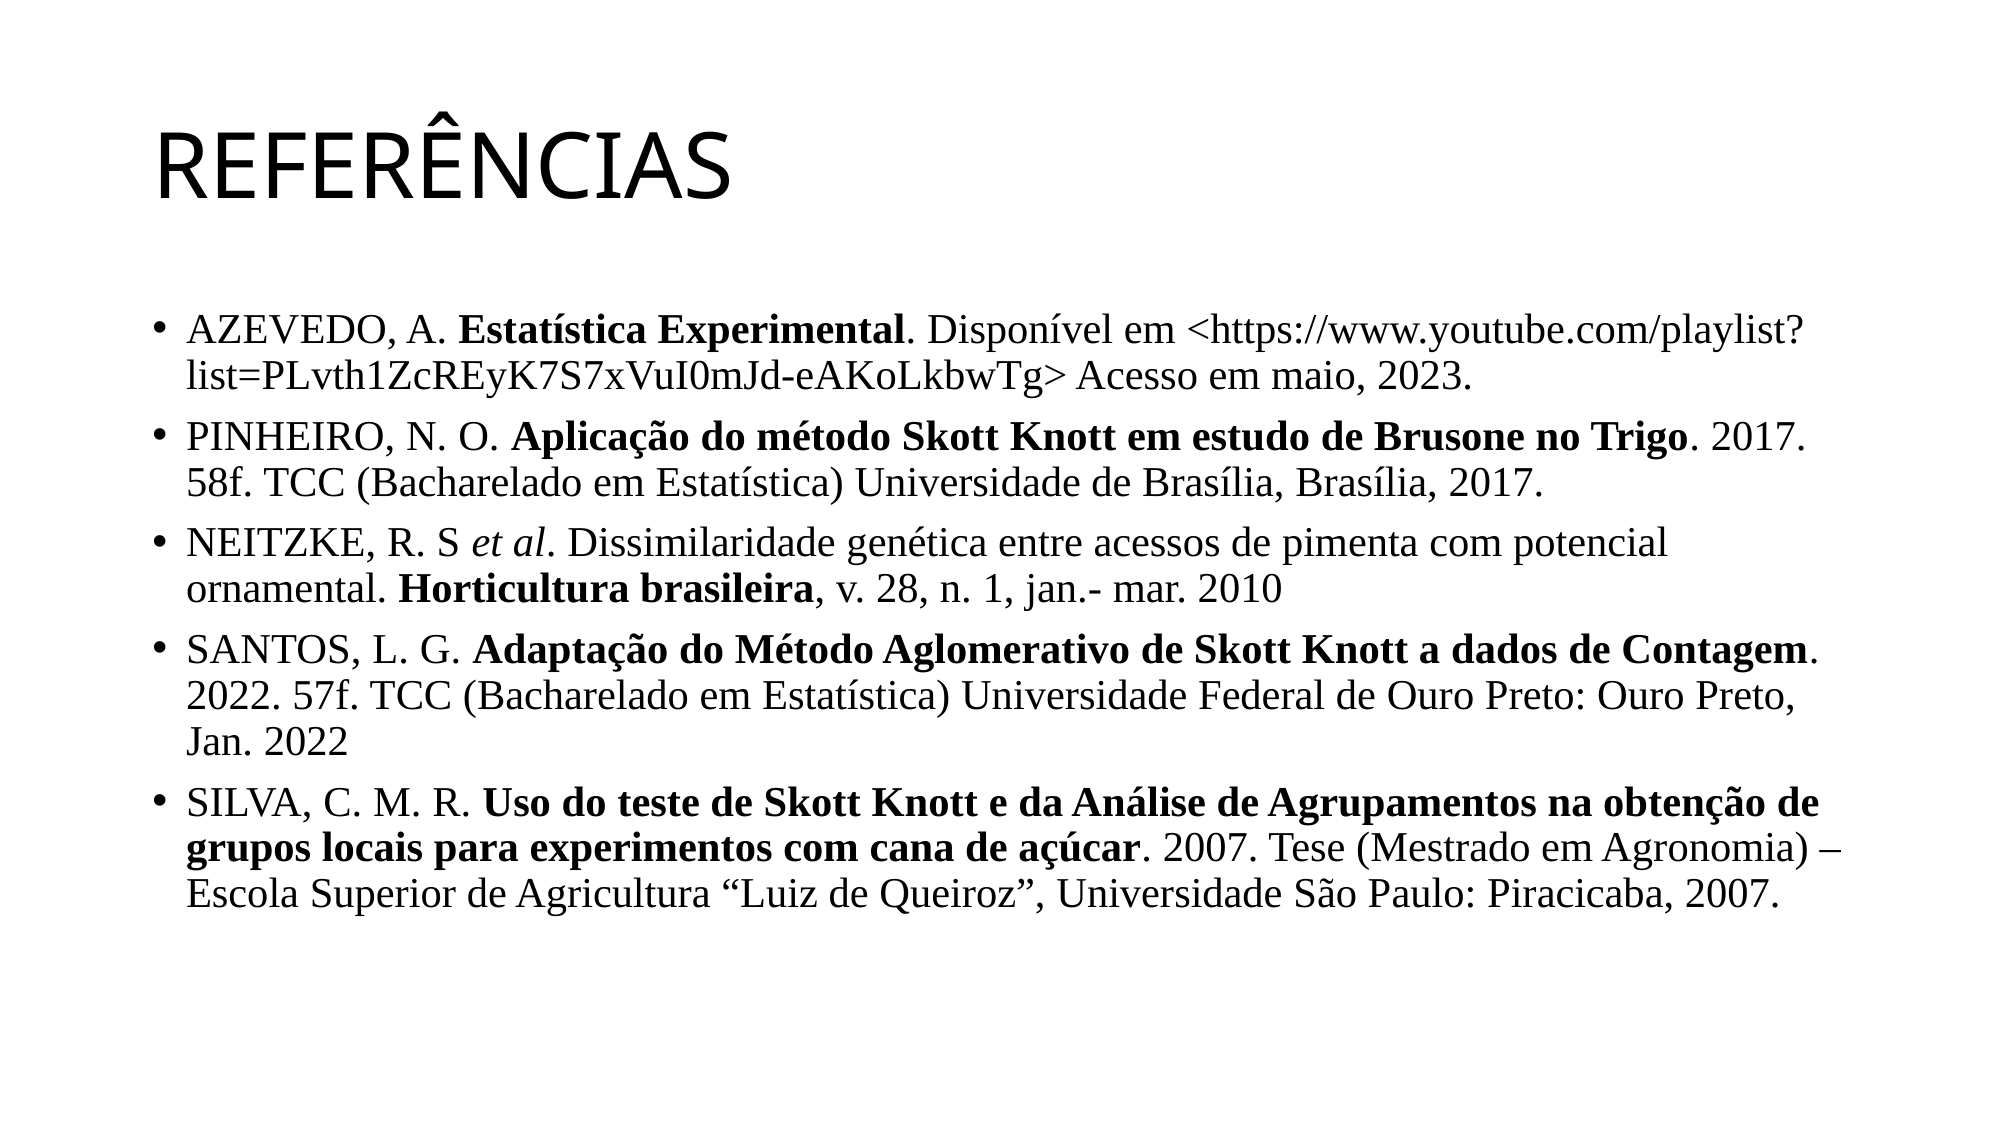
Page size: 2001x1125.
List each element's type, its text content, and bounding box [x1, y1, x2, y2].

list AZEVEDO, A. Estatística Experimental. Disponível em <https://www.youtube.com/playlist?list=PLvth1ZcREyK7S7xVuI0mJd-eAKoLkbwTg> Acesso em maio, 2023. PINHEIRO, N. O. Aplicação do método Skott Knott em estudo de Brusone no Trigo. 2017. 58f. TCC (Bacharelado em Estatística) Universidade de Brasília, Brasília, 2017. NEITZKE, R. S et al. Dissimilaridade genética entre acessos de pimenta com potencial ornamental. Horticultura brasileira, v. 28, n. 1, jan.- mar. 2010 SANTOS, L. G. Adaptação do Método Aglomerativo de Skott Knott a dados de Contagem. 2022. 57f. TCC (Bacharelado em Estatística) Universidade Federal de Ouro Preto: Ouro Preto, Jan. 2022 SILVA, C. M. R. Uso do teste de Skott Knott e da Análise de Agrupamentos na obtenção de grupos locais para experimentos com cana de açúcar. 2007. Tese (Mestrado em Agronomia) – Escola Superior de Agricultura “Luiz de Queiroz”, Universidade São Paulo: Piracicaba, 2007. [137, 299, 1863, 1014]
title REFERÊNCIAS [137, 59, 1863, 278]
